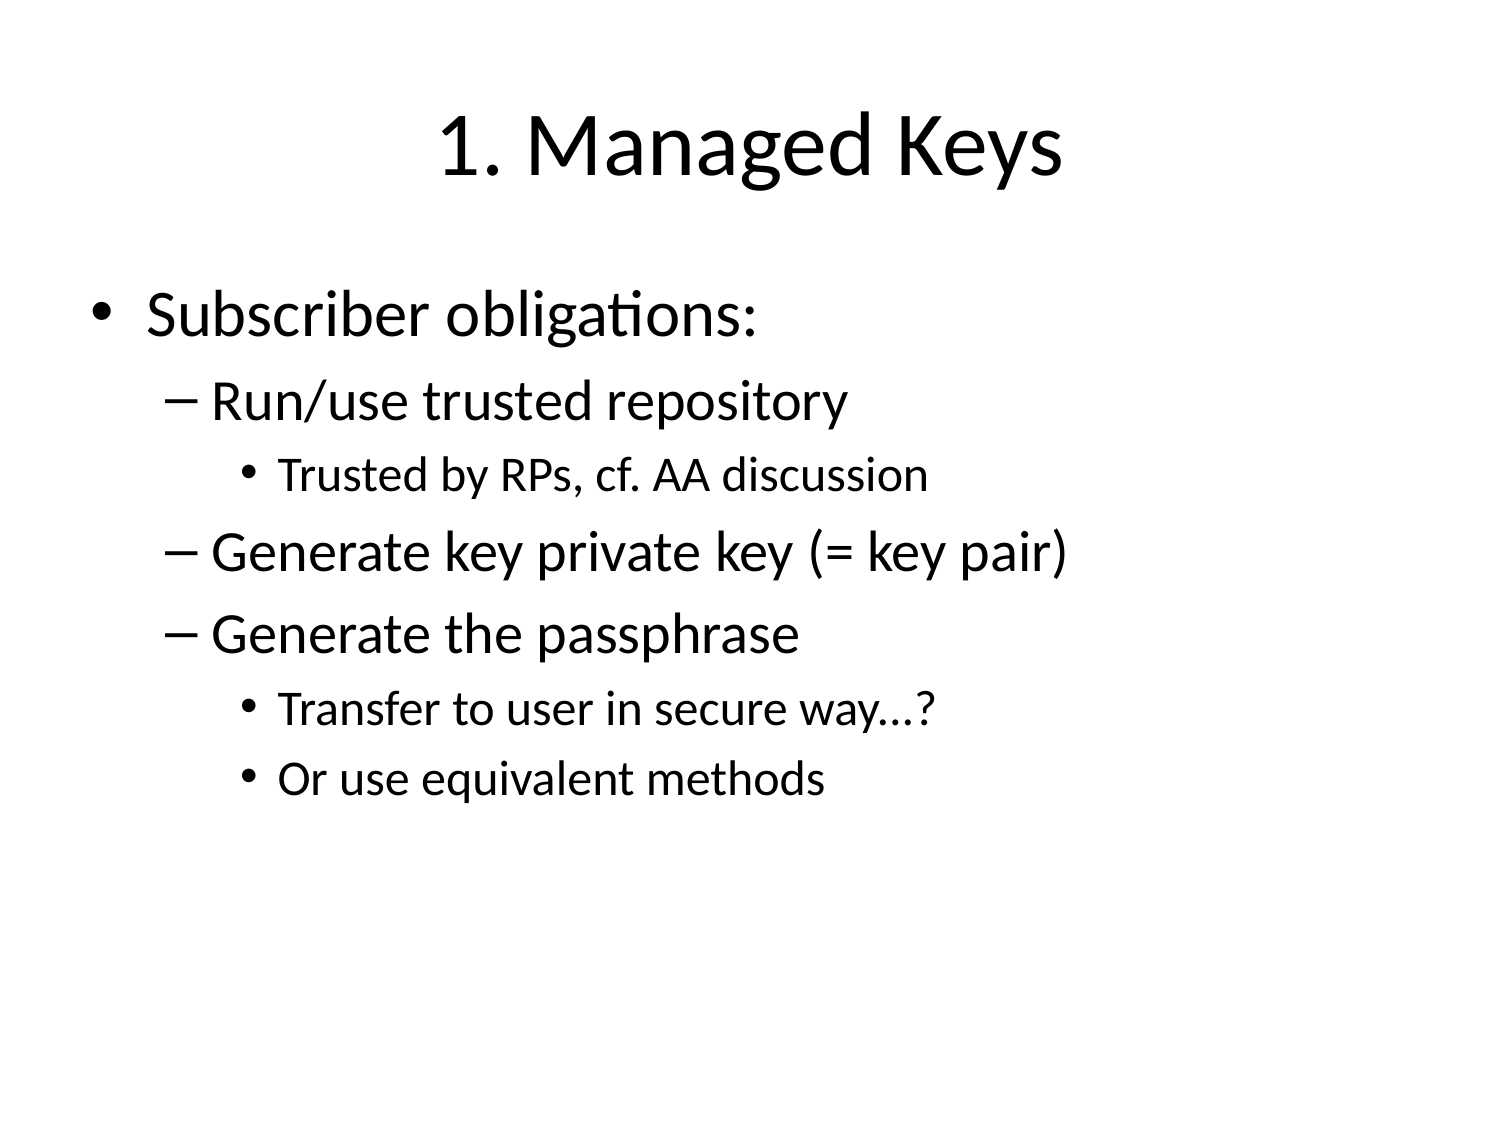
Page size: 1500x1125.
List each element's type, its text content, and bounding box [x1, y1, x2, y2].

title 1. Managed Keys [75, 45, 1425, 233]
list Subscriber obligations: Run/use trusted repository Trusted by RPs, cf. AA discussion Generate key private key (= key pair) Generate the passphrase Transfer to user in secure way...? Or use equivalent methods [75, 262, 1425, 1005]
